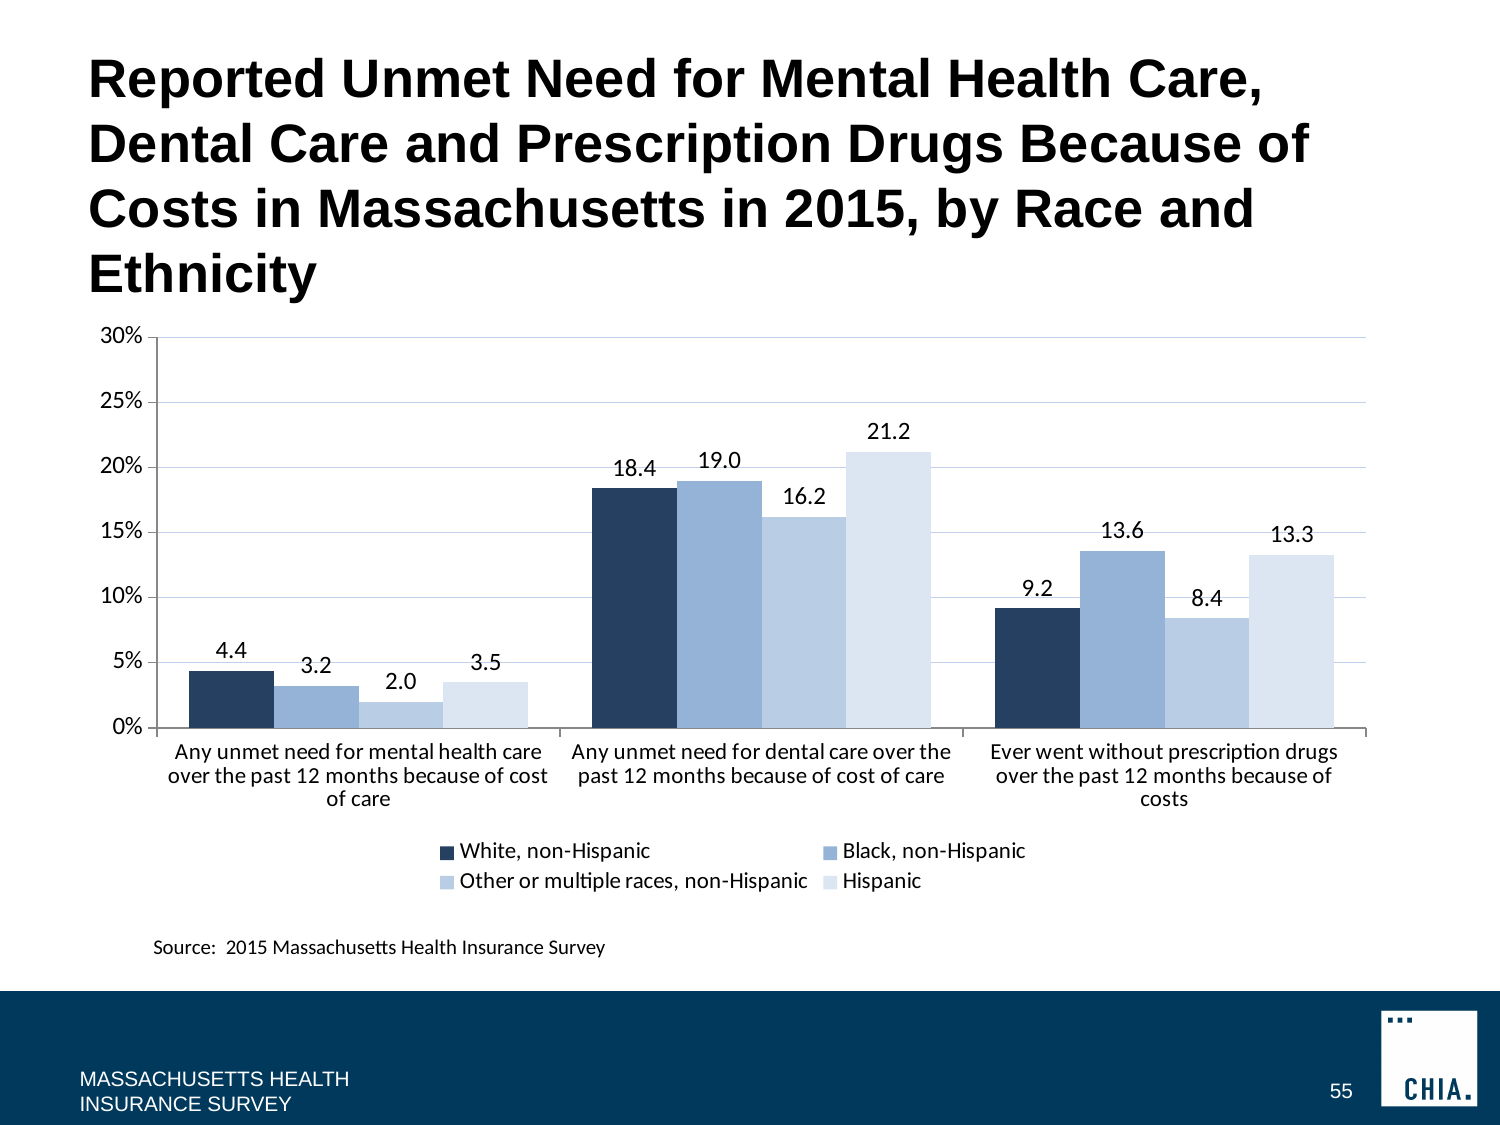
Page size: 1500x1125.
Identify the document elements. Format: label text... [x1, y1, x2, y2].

footer MASSACHUSETTS HEALTH INSURANCE SURVEY [64, 1060, 430, 1121]
slide_number 55 [1017, 1060, 1368, 1121]
picture [0, 991, 1500, 1125]
text_box Source: 2015 Massachusetts Health Insurance Survey [138, 909, 1368, 966]
title Reported Unmet Need for Mental Health Care, Dental Care and Prescription Drugs Because of Costs in Massachusetts in 2015, by Race and Ethnicity [73, 120, 1393, 227]
chart [73, 312, 1393, 901]
